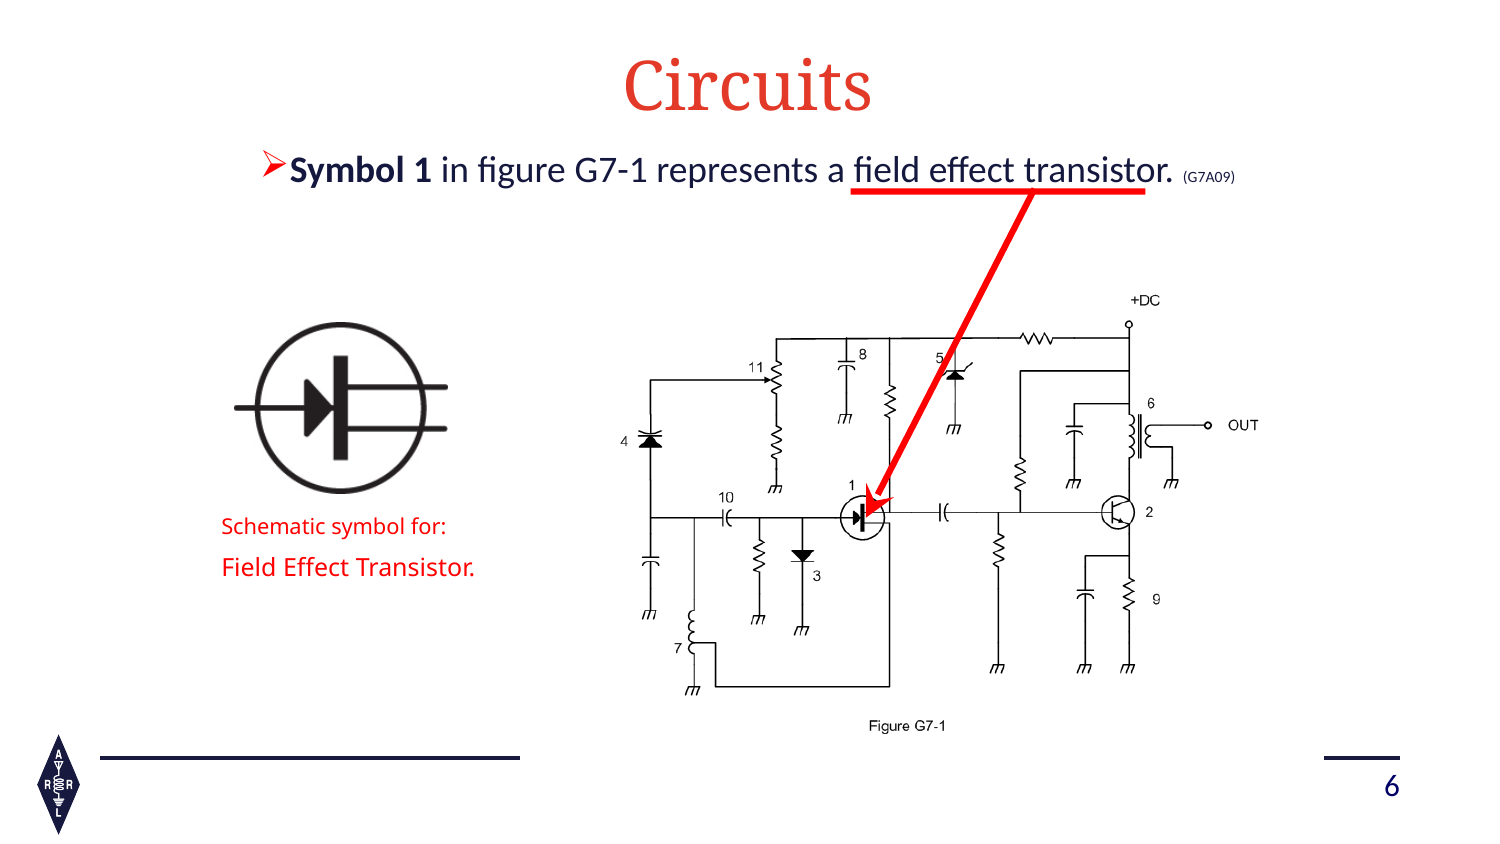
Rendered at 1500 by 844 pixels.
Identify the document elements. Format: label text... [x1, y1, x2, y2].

list Symbol 1 in figure G7-1 represents a field effect transistor. (G7A09) [216, 144, 1280, 792]
text_box Schematic symbol for: Field Effect Transistor. [206, 502, 505, 590]
picture [234, 322, 448, 494]
slide_number 6 [1324, 761, 1400, 807]
title Circuits [101, 44, 1395, 145]
picture [37, 734, 80, 835]
picture [520, 228, 1324, 807]
